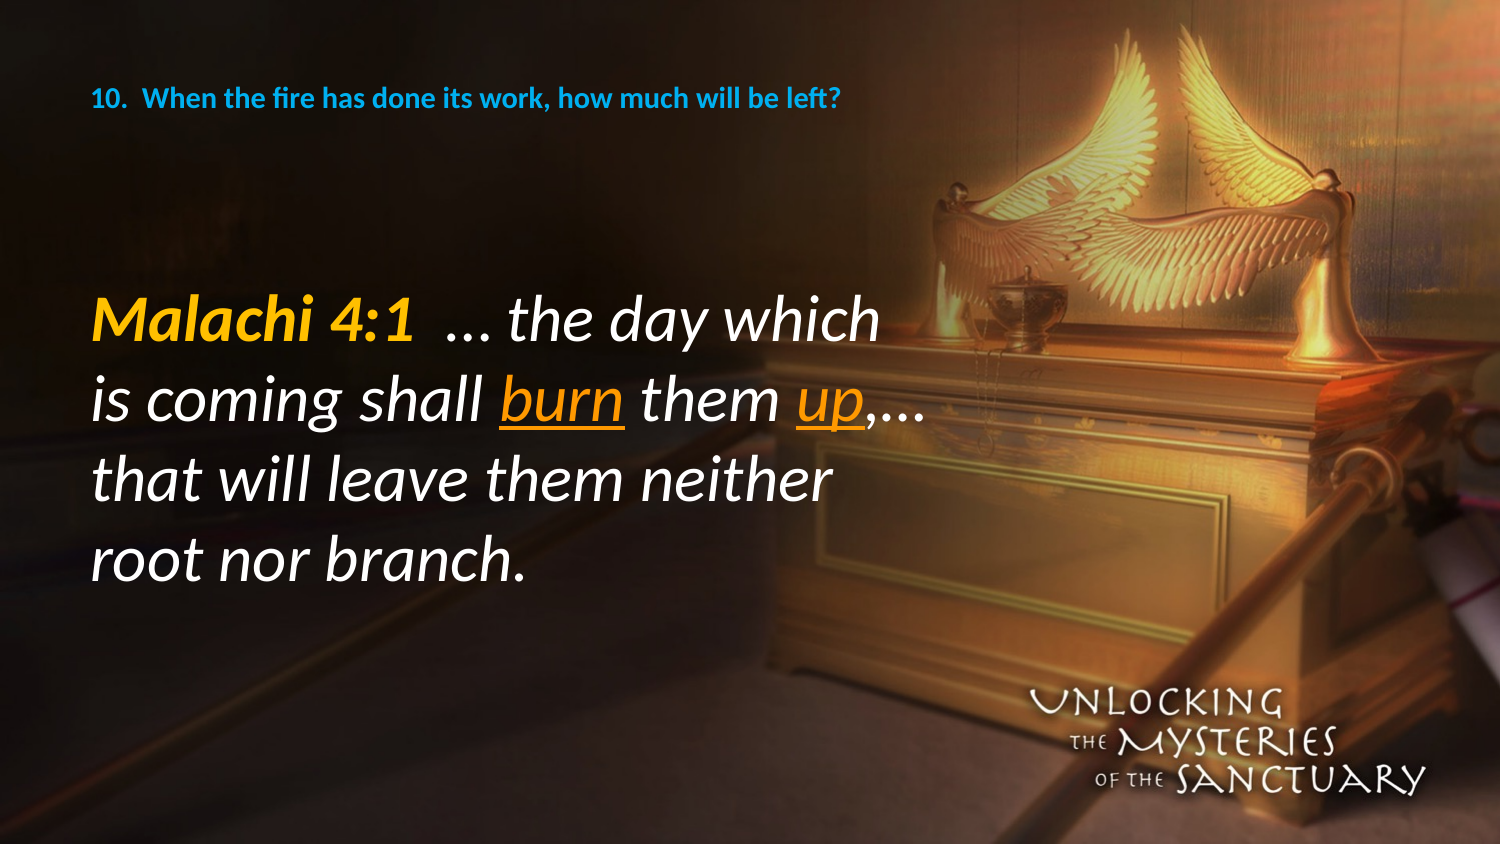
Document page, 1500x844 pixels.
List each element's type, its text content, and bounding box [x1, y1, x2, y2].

list Malachi 4:1 … the day which is coming shall burn them up,…that will leave them neither root nor branch. [75, 267, 949, 754]
title 10. When the fire has done its work, how much will be left? [75, 33, 1425, 175]
picture [0, 0, 1500, 844]
